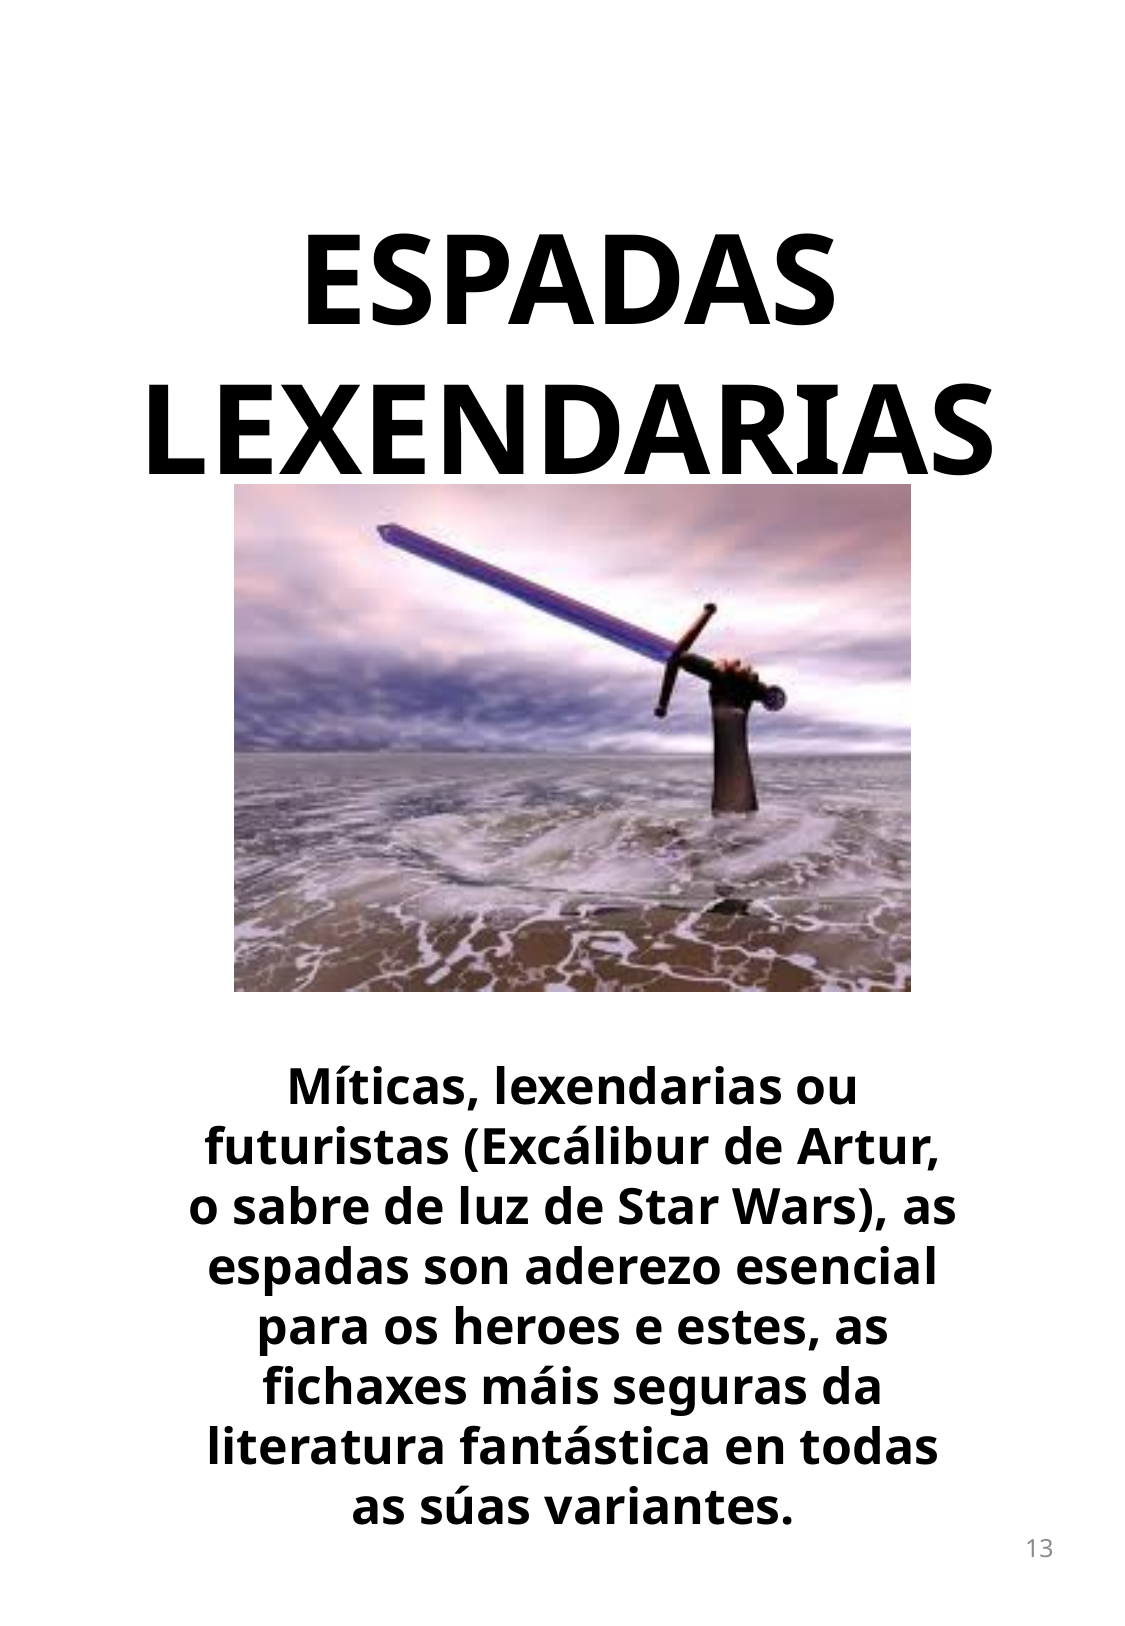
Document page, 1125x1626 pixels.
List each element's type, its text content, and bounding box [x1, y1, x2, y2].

slide_number 13 [806, 1506, 1069, 1593]
text_box Míticas, lexendarias ou futuristas (Excálibur de Artur, o sabre de luz de Star Wars), as espadas son aderezo esencial para os heroes e estes, as fichaxes máis seguras da literatura fantástica en todas as súas variantes. [93, 1046, 978, 1469]
picture [234, 484, 912, 992]
title ESPADAS LEXENDARIAS [70, 249, 1067, 450]
